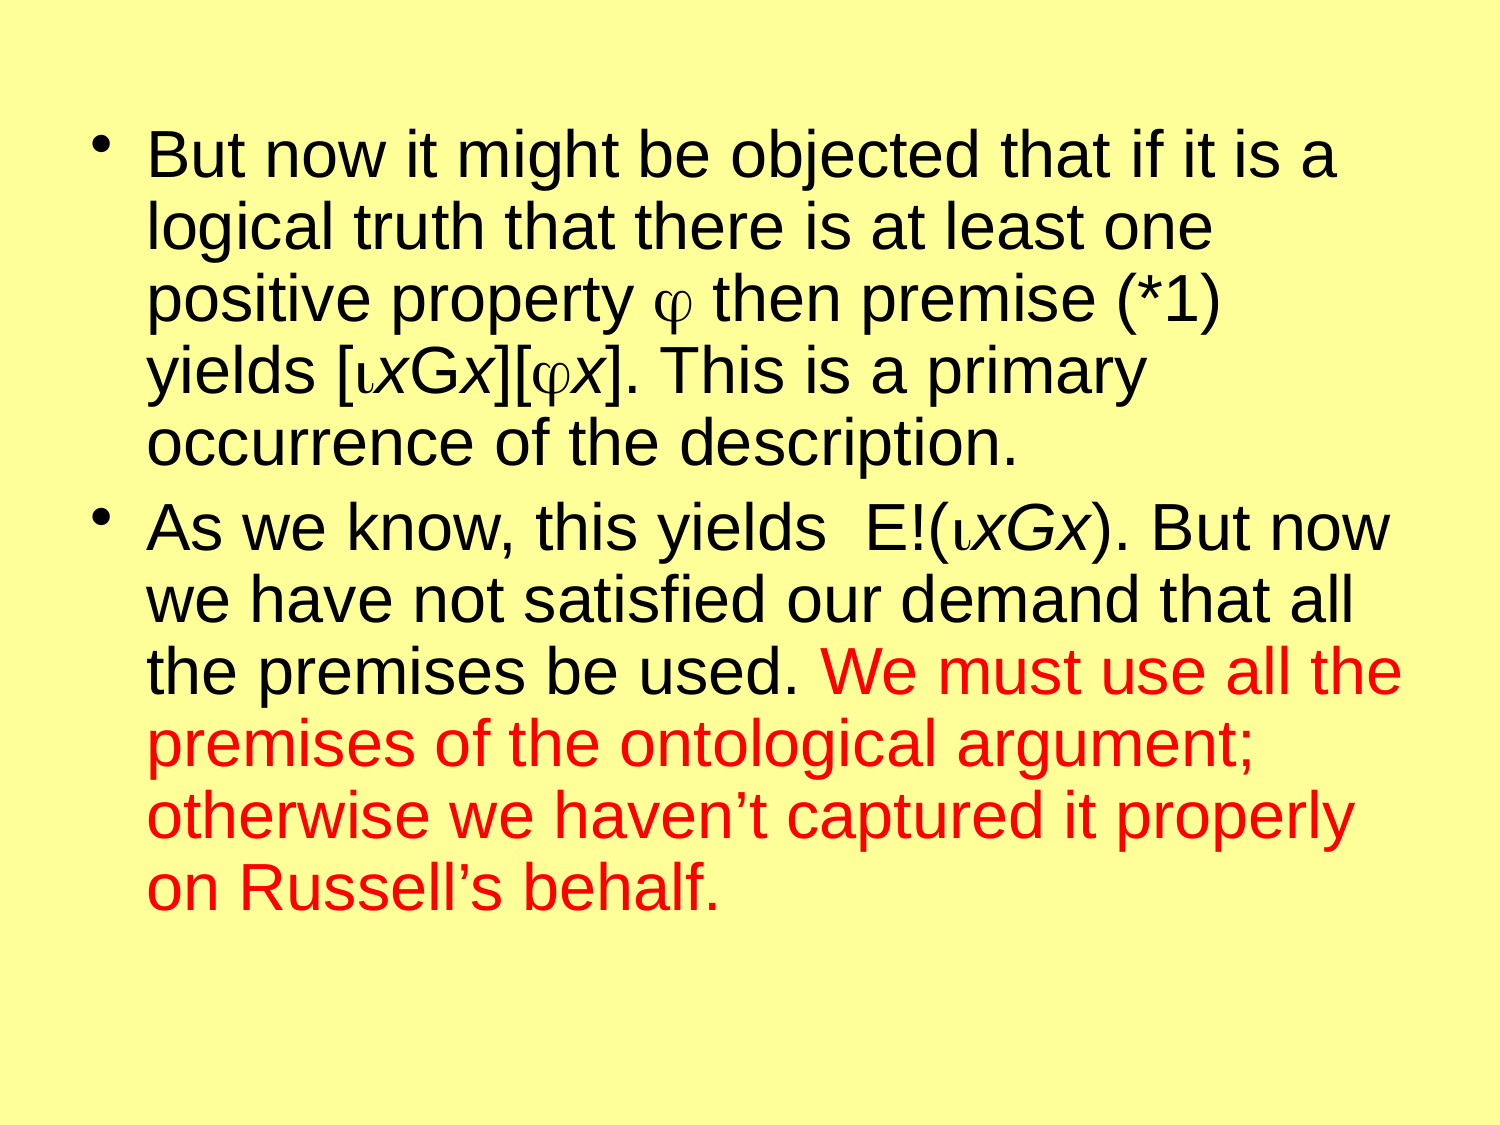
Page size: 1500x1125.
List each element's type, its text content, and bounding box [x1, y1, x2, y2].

list But now it might be objected that if it is a logical truth that there is at least one positive property  then premise (*1) yields [xGx][x]. This is a primary occurrence of the description. As we know, this yields E!(xGx). But now we have not satisfied our demand that all the premises be used. We must use all the premises of the ontological argument; otherwise we haven’t captured it properly on Russell’s behalf. [75, 112, 1425, 1005]
